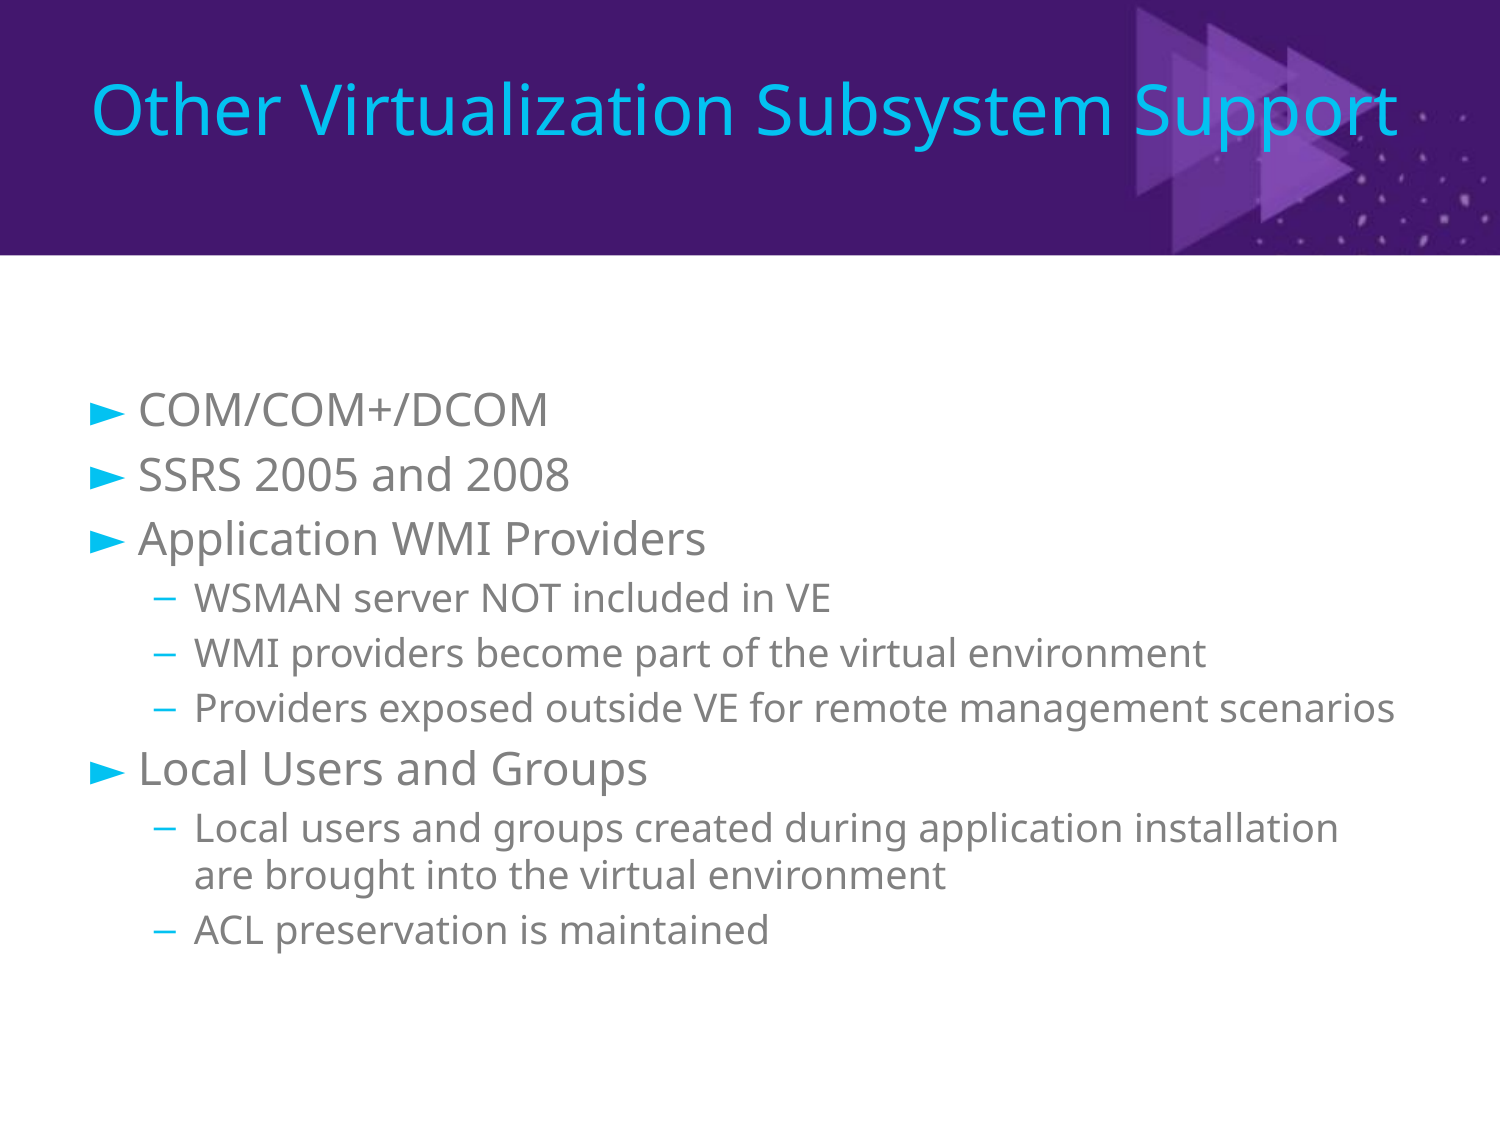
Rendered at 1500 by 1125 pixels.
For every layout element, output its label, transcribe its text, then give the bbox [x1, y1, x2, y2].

list COM/COM+/DCOM SSRS 2005 and 2008 Application WMI Providers WSMAN server NOT included in VE WMI providers become part of the virtual environment Providers exposed outside VE for remote management scenarios Local Users and Groups Local users and groups created during application installation are brought into the virtual environment ACL preservation is maintained [75, 373, 1425, 1005]
picture [0, 0, 1500, 255]
title Other Virtualization Subsystem Support [75, 56, 1425, 244]
